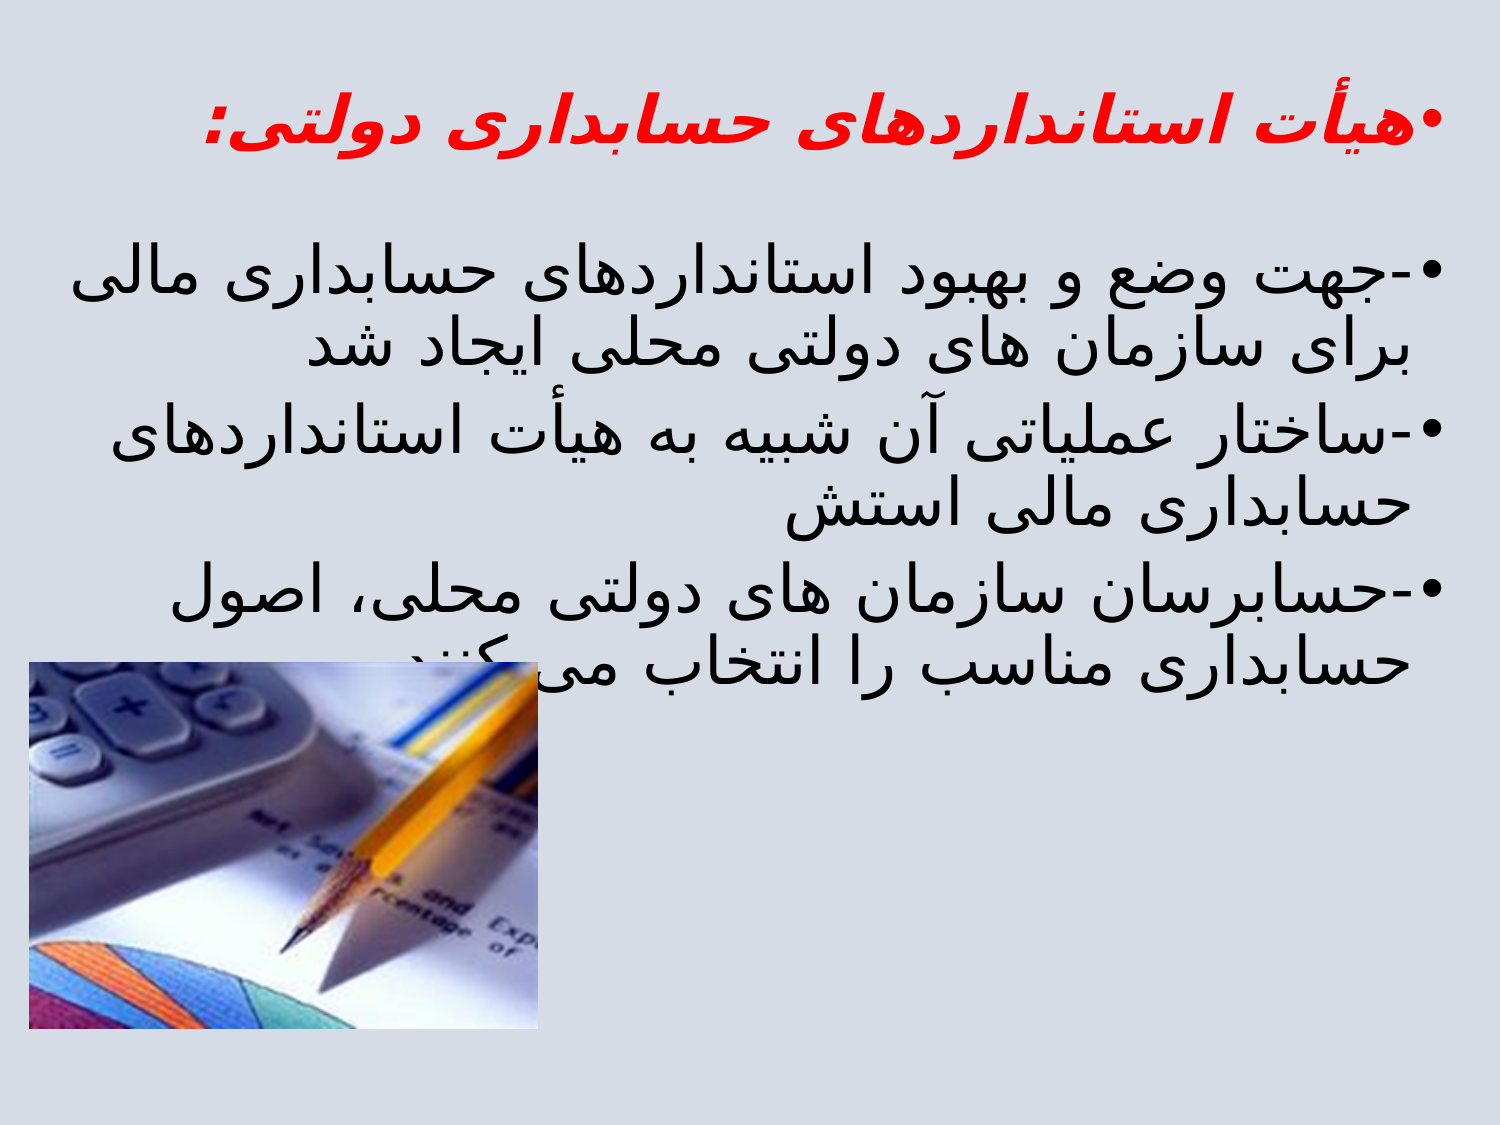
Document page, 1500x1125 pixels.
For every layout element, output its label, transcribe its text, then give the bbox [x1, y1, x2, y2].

list هیأت استانداردهای حسابداری دولتی: -جهت وضع و بهبود استانداردهای حسابداری مالی برای سازمان های دولتی محلی ایجاد شد -ساختار عملیاتی آن شبیه به هیأت استانداردهای حسابداری مالی استش -حسابرسان سازمان های دولتی محلی، اصول حسابداری مناسب را انتخاب می کنند. [0, 78, 1459, 1029]
picture [29, 662, 538, 1029]
